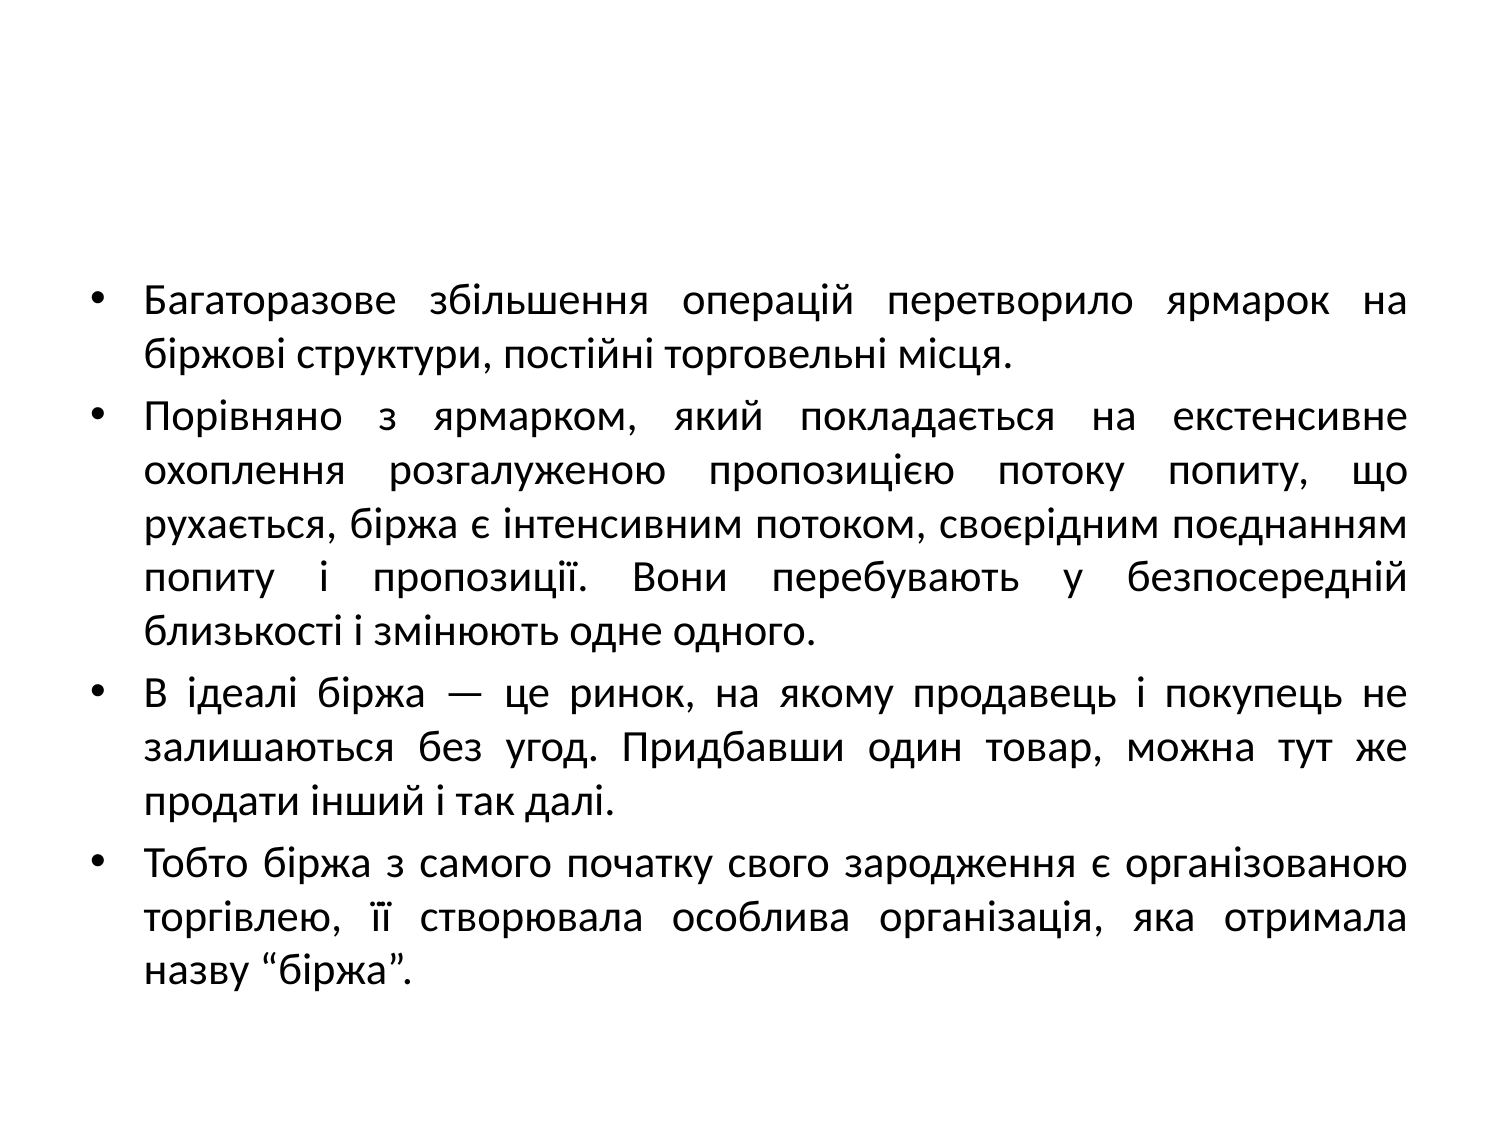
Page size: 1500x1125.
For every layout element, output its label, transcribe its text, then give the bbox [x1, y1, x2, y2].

list Багаторазове збільшення операцій перетворило ярмарок на біржові структури, постійні торговельні місця. Порівняно з ярмарком, який покладається на екстенсивне охоплення розгалуженою пропозицією потоку попиту, що рухається, біржа є інтенсивним потоком, своєрідним поєднанням попиту і пропозиції. Вони перебувають у безпосередній близькості і змінюють одне одного. В ідеалі біржа — це ринок, на якому продавець і покупець не залишаються без угод. Придбавши один товар, можна тут же продати інший і так далі. Тобто біржа з самого початку свого зародження є організованою торгівлею, її створювала особлива організація, яка отримала назву “біржа”. [75, 262, 1425, 1005]
